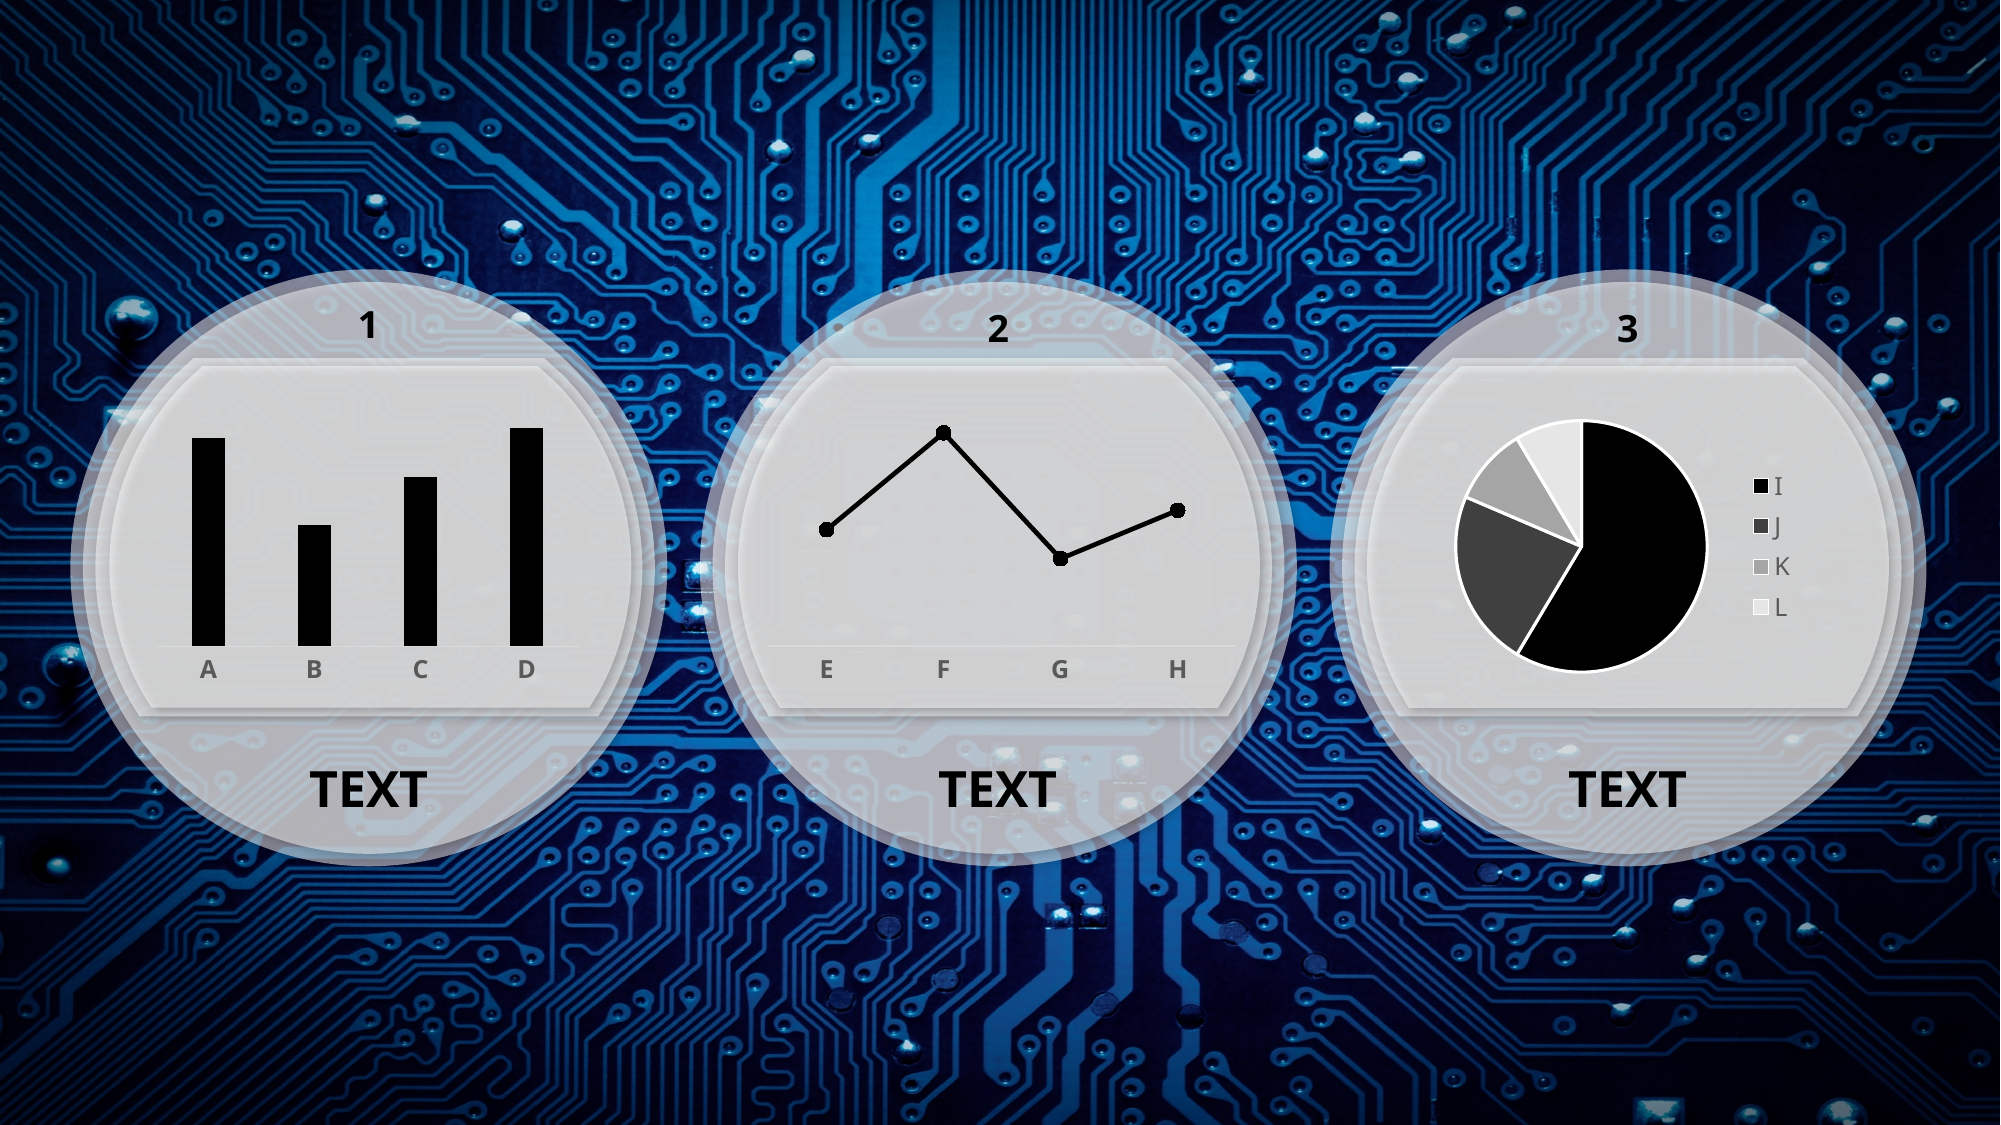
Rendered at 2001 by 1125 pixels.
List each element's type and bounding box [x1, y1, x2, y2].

text_box [70, 269, 668, 867]
text_box [699, 269, 1297, 867]
chart [146, 397, 589, 693]
picture [0, 0, 2000, 1125]
text_box [1329, 269, 1927, 867]
chart [758, 397, 1247, 693]
chart [1417, 415, 1811, 678]
